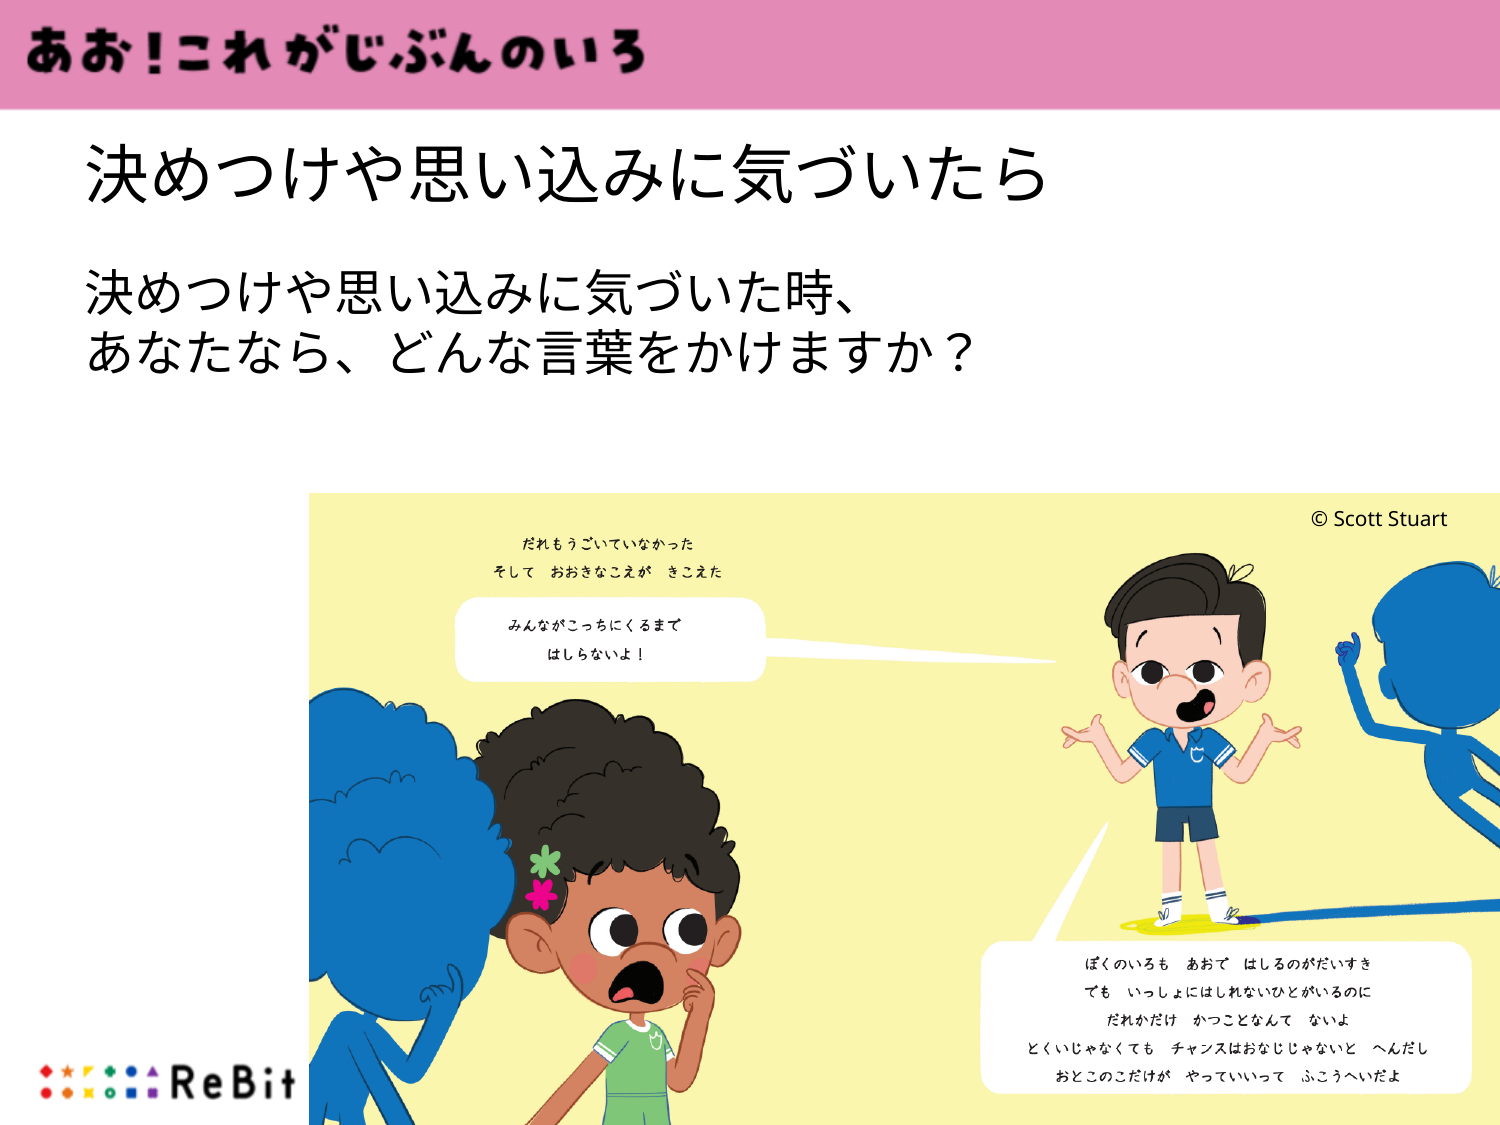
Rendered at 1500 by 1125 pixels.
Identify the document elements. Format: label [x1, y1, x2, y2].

text_box [308, 492, 1500, 1125]
picture [0, 0, 1500, 1125]
